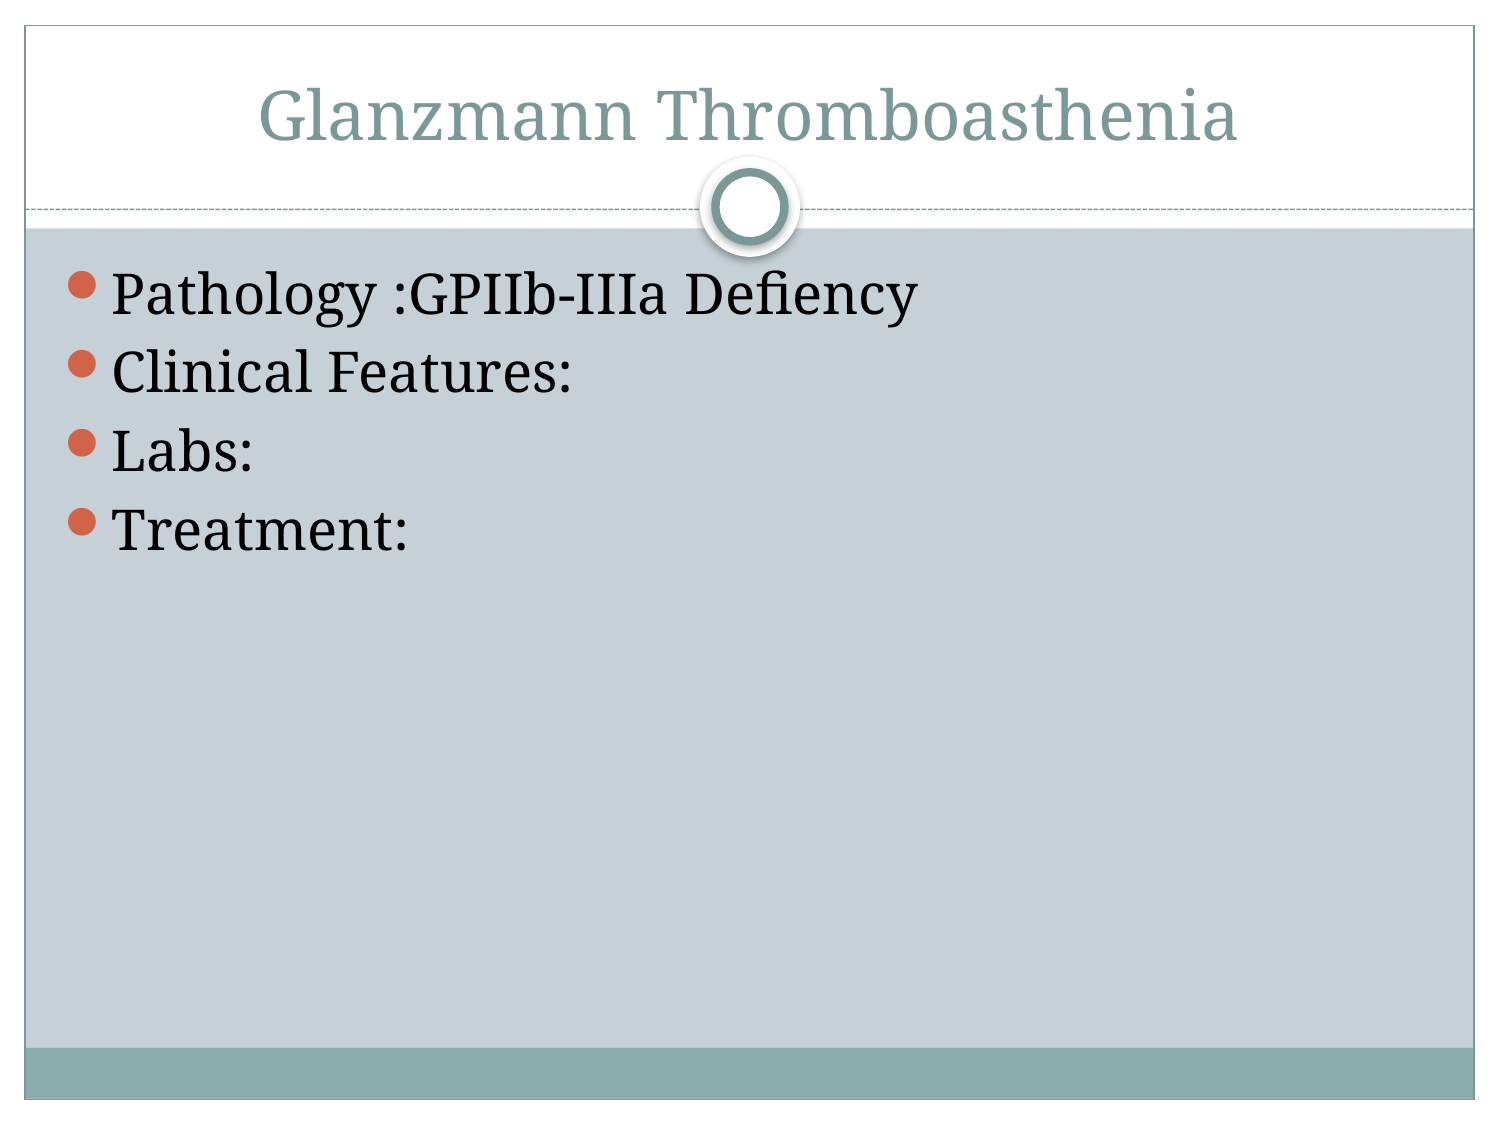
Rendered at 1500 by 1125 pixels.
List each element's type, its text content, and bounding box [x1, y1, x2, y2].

list Pathology :GPIIb-IIIa Defiency Clinical Features: Labs: Treatment: [49, 250, 1445, 1001]
title Glanzmann Thromboasthenia [49, 37, 1450, 162]
